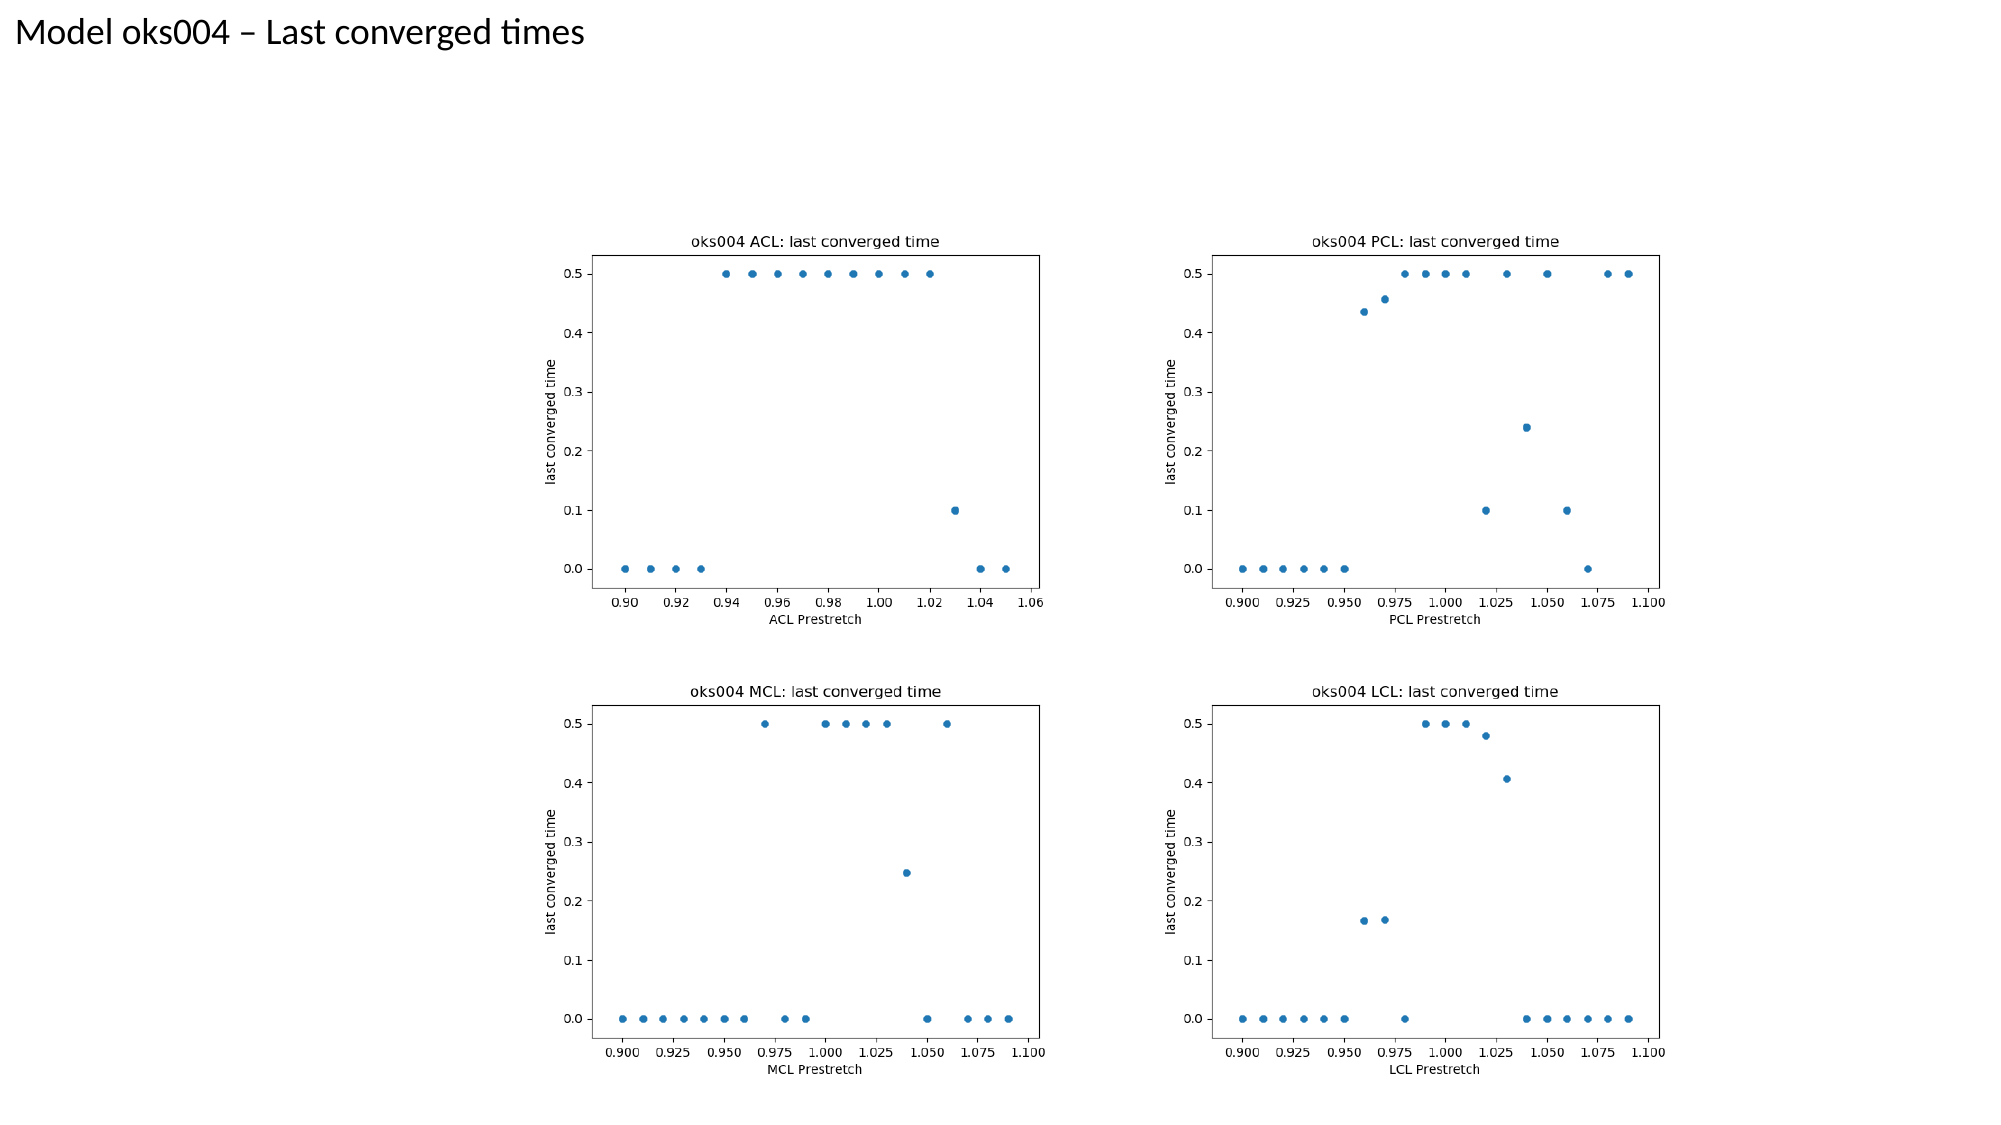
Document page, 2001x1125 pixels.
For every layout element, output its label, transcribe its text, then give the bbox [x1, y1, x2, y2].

picture [1139, 202, 1716, 635]
picture [1139, 652, 1716, 1085]
picture [519, 202, 1096, 635]
picture [519, 652, 1096, 1085]
text_box Model oks004 – Last converged times [0, 0, 753, 60]
